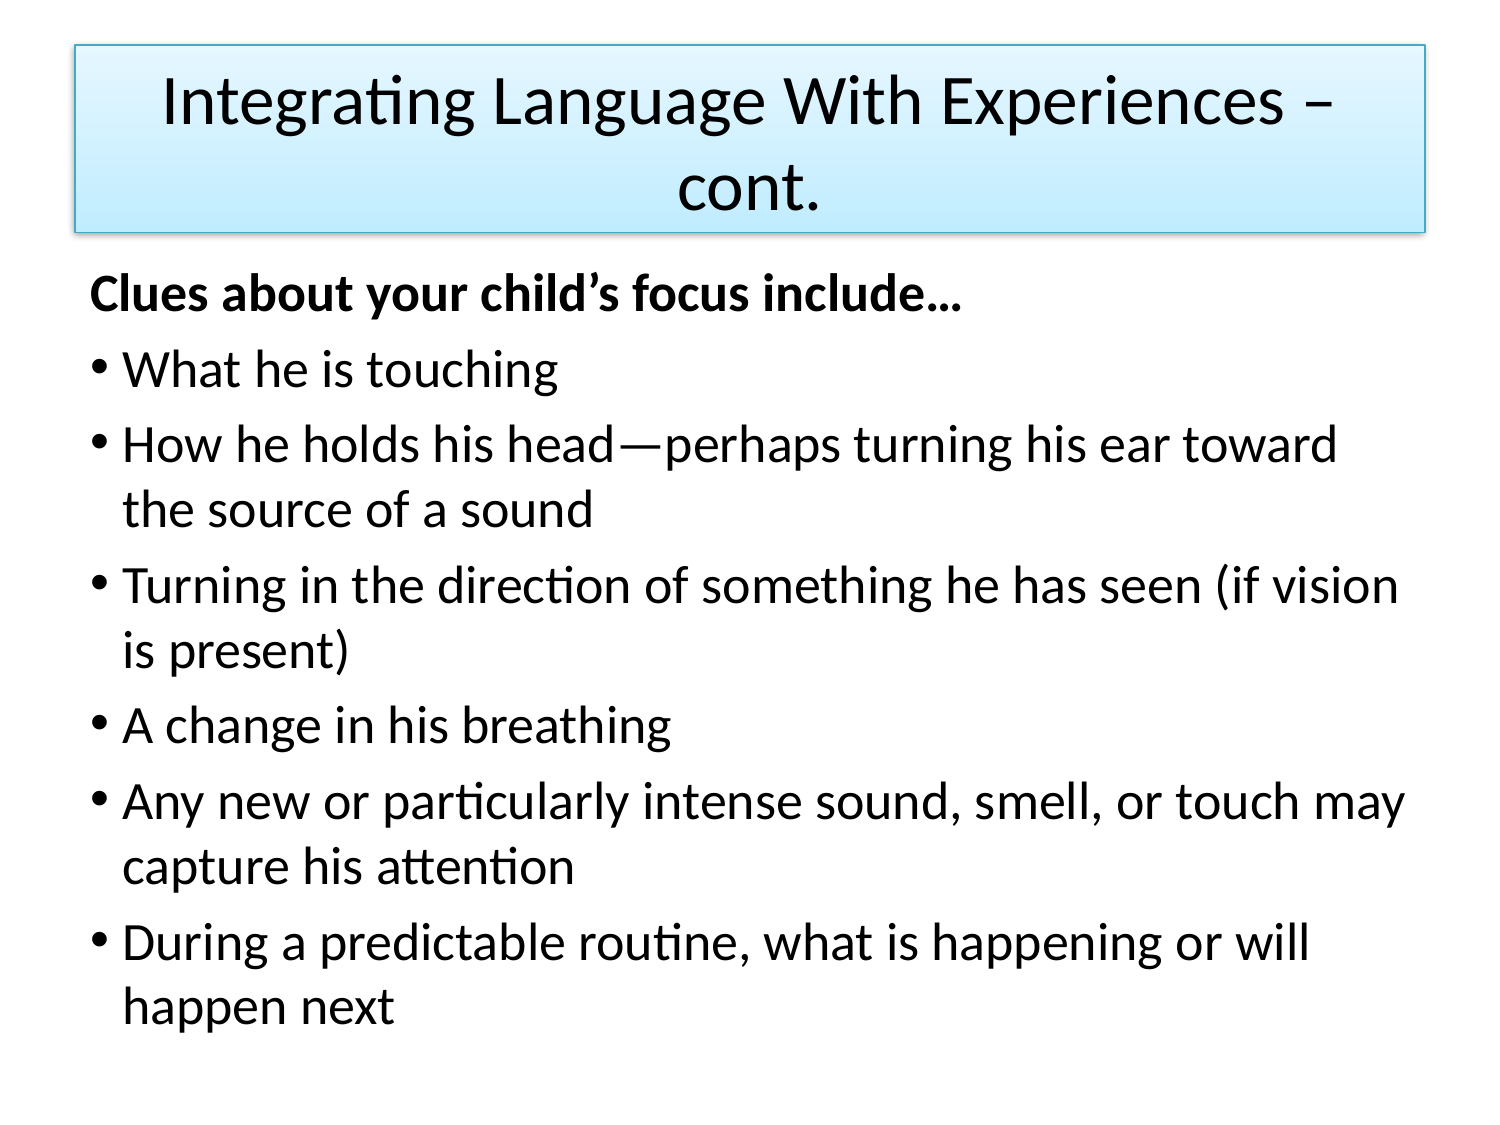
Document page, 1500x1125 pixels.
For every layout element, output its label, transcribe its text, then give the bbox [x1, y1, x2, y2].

list Clues about your child’s focus include… What he is touching How he holds his head—perhaps turning his ear toward the source of a sound Turning in the direction of something he has seen (if vision is present) A change in his breathing Any new or particularly intense sound, smell, or touch may capture his attention During a predictable routine, what is happening or will happen next [75, 249, 1438, 1050]
title Integrating Language With Experiences – cont. [74, 44, 1426, 233]
